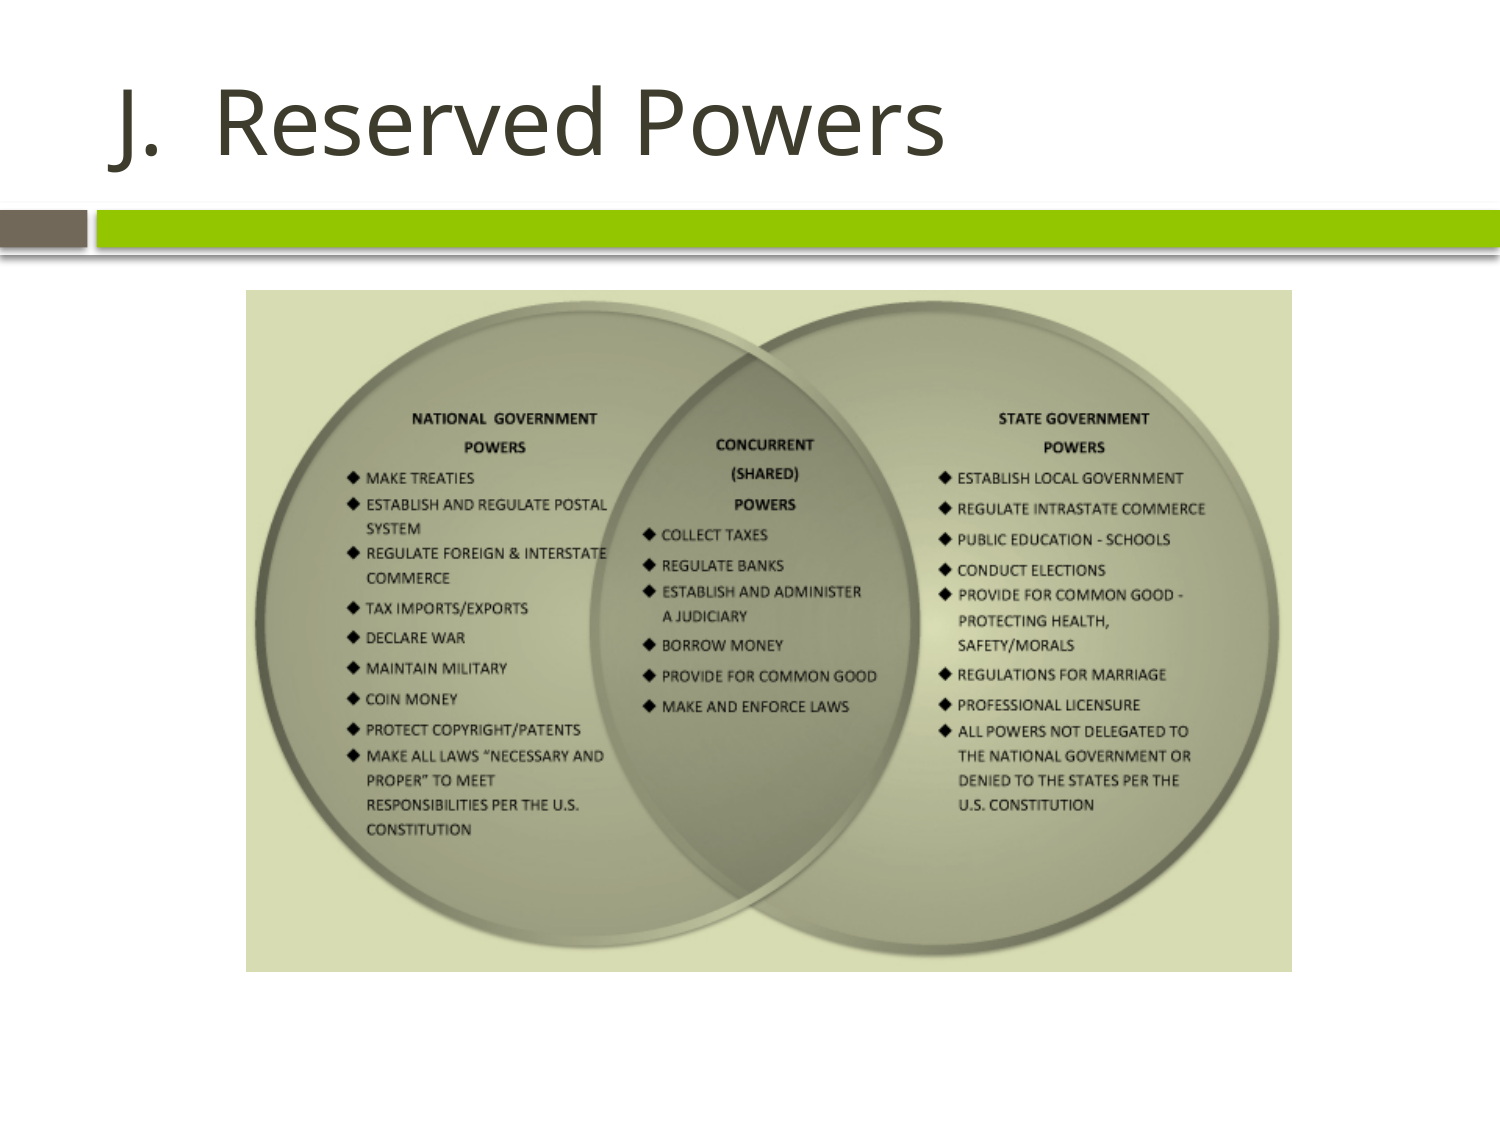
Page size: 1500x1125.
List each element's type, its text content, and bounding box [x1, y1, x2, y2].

title J. Reserved Powers [100, 37, 1438, 200]
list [246, 290, 1293, 973]
